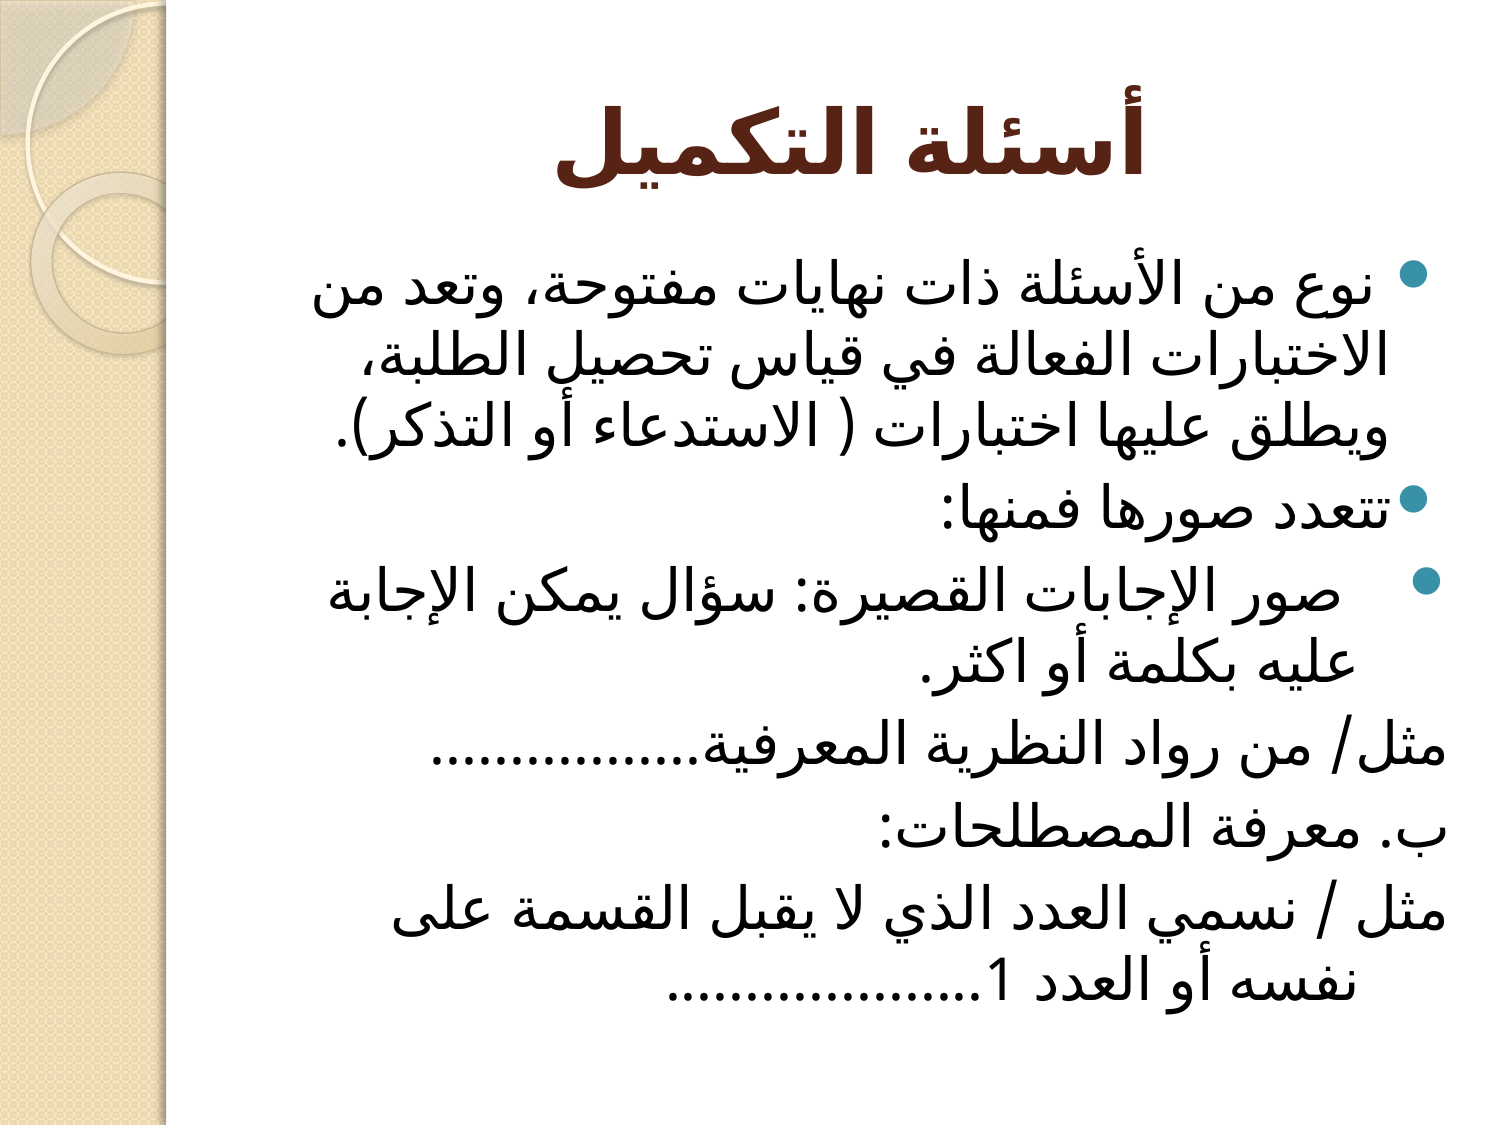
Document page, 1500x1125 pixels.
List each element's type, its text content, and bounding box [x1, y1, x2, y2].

list نوع من الأسئلة ذات نهايات مفتوحة، وتعد من الاختبارات الفعالة في قياس تحصيل الطلبة، ويطلق عليها اختبارات ( الاستدعاء أو التذكر). تتعدد صورها فمنها: صور الإجابات القصيرة: سؤال يمكن الإجابة عليه بكلمة أو اكثر. مثل/ من رواد النظرية المعرفية................. ب. معرفة المصطلحات: مثل / نسمي العدد الذي لا يقبل القسمة على نفسه أو العدد 1.................... [235, 237, 1466, 1025]
title أسئلة التكميل [235, 45, 1466, 233]
